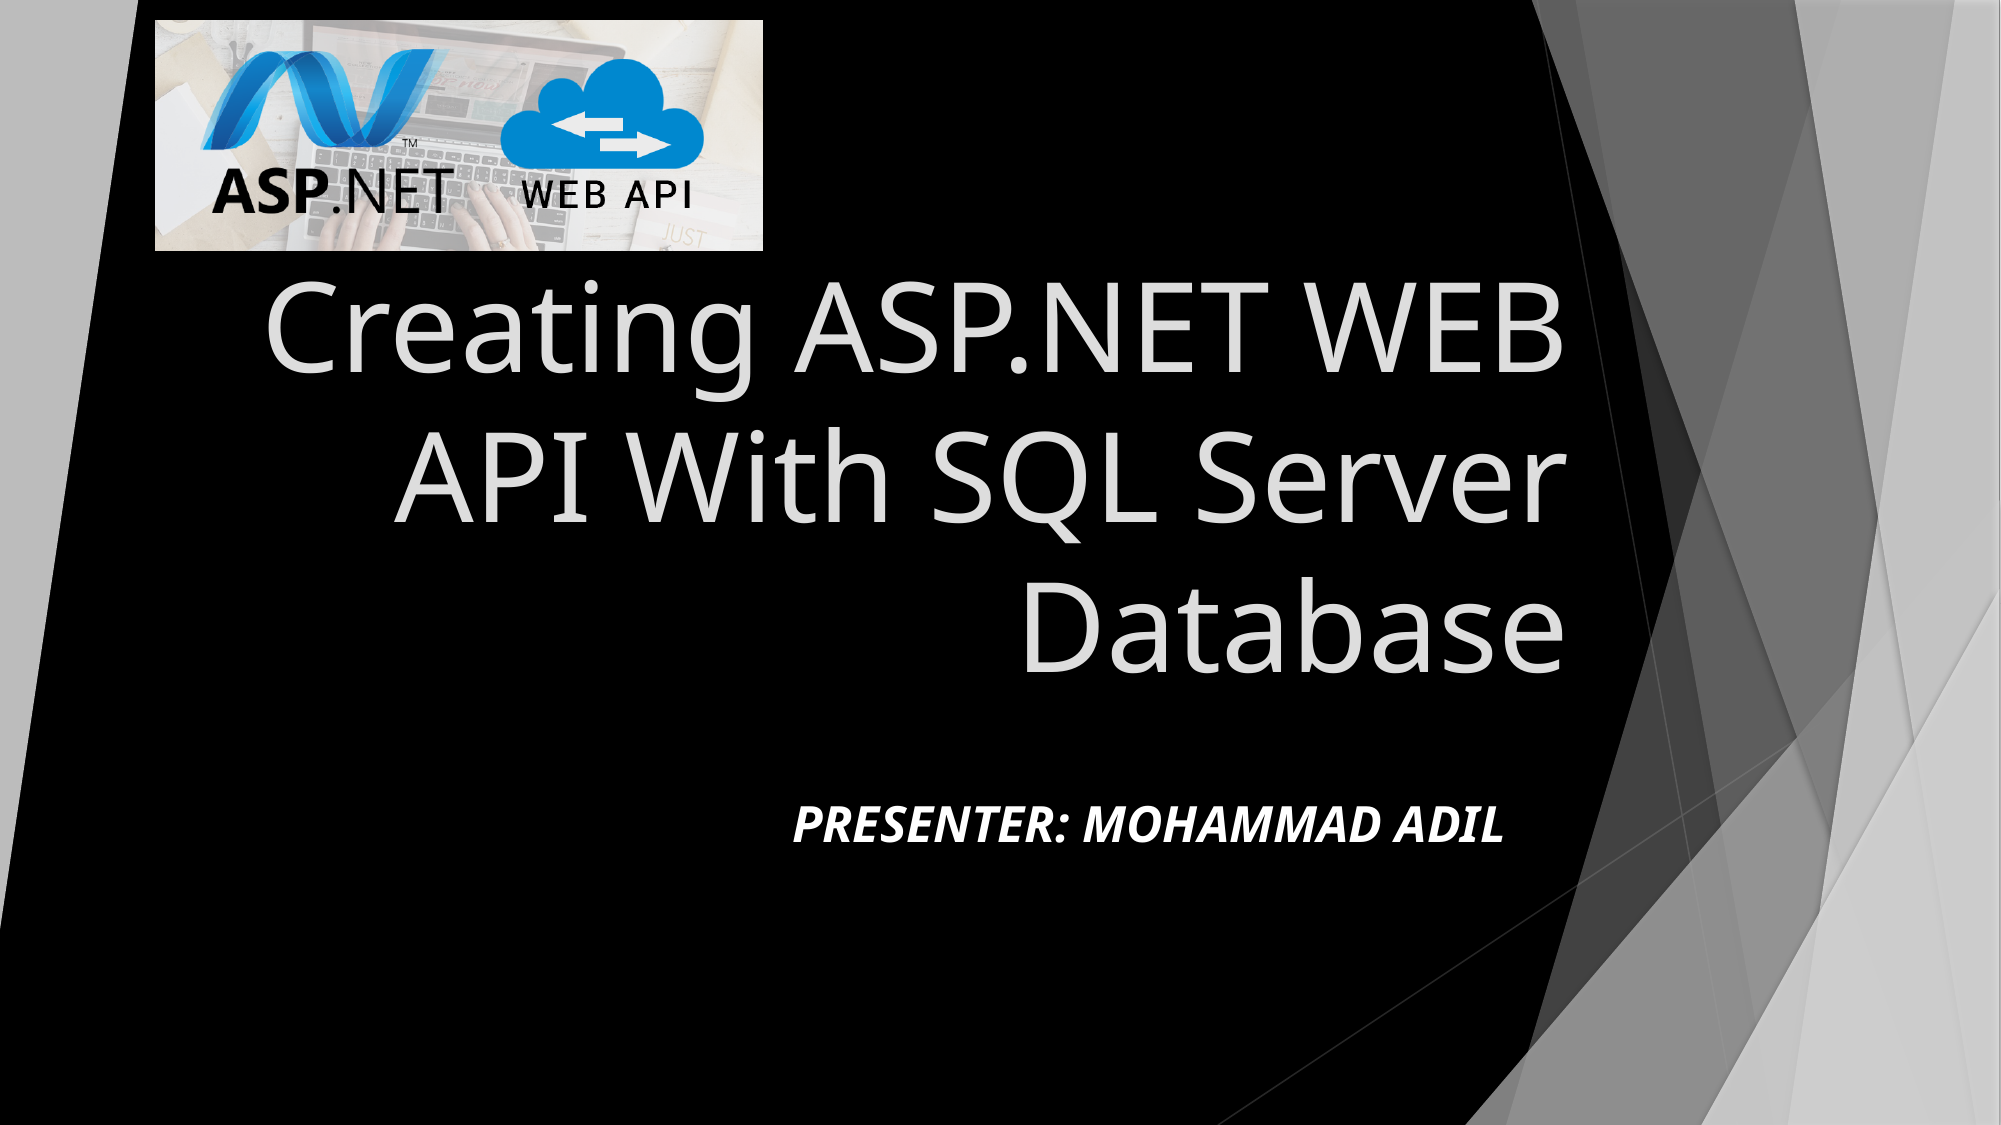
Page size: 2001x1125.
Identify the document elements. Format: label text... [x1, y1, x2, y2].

picture [154, 20, 764, 251]
subtitle PRESENTER: MOHAMMAD ADIL [247, 784, 1522, 965]
title Creating ASP.NET WEB API With SQL Server Database [77, 415, 1585, 706]
